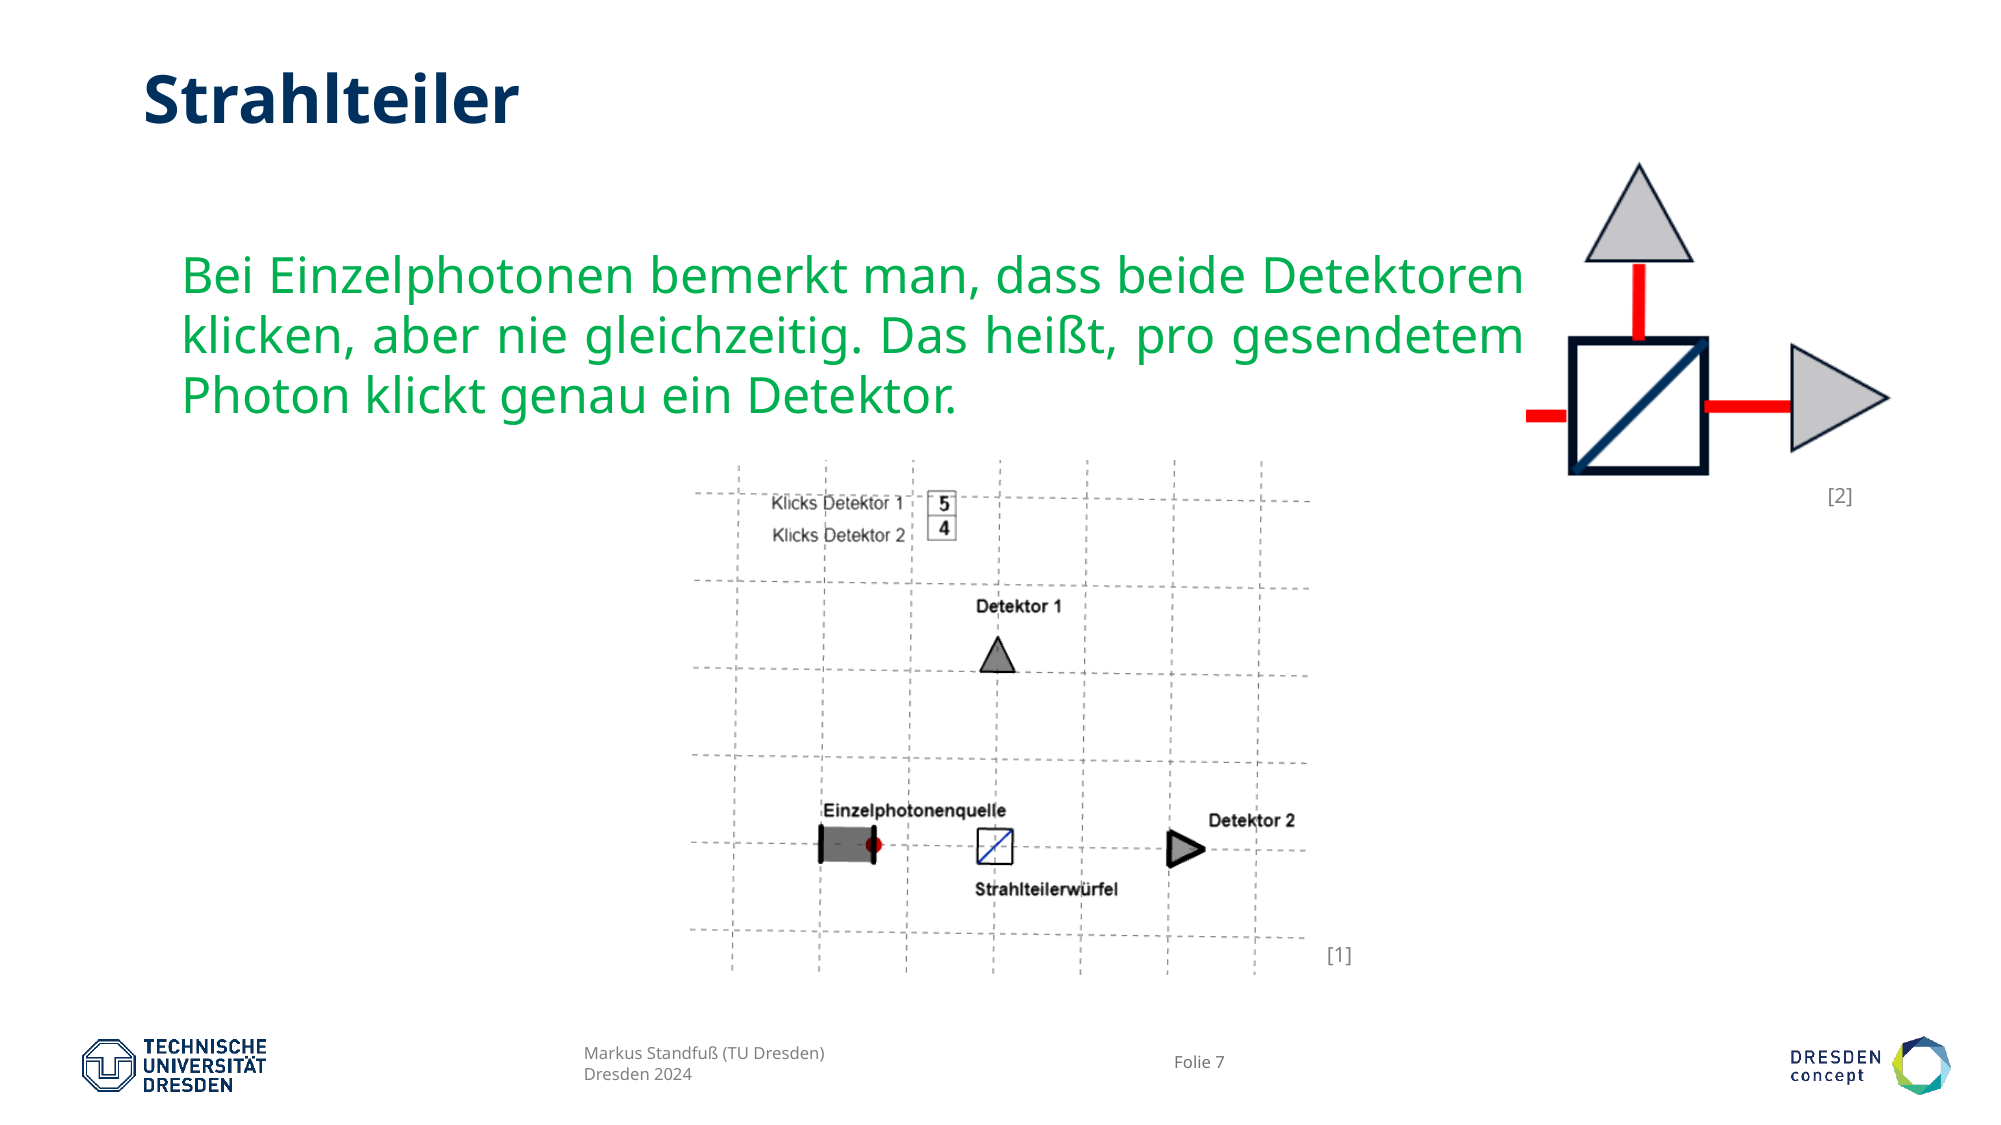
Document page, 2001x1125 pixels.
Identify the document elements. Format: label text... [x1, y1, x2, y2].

picture [690, 460, 1310, 975]
picture [82, 1039, 266, 1092]
picture [1791, 1036, 1951, 1095]
title Strahlteiler [143, 56, 1880, 169]
picture [1526, 153, 1913, 515]
list Bei Einzelphotonen bemerkt man, dass beide Detektoren klicken, aber nie gleichzeitig. Das heißt, pro gesendetem Photon klickt genau ein Detektor. [143, 243, 1527, 957]
text_box [1] [1312, 934, 1367, 974]
